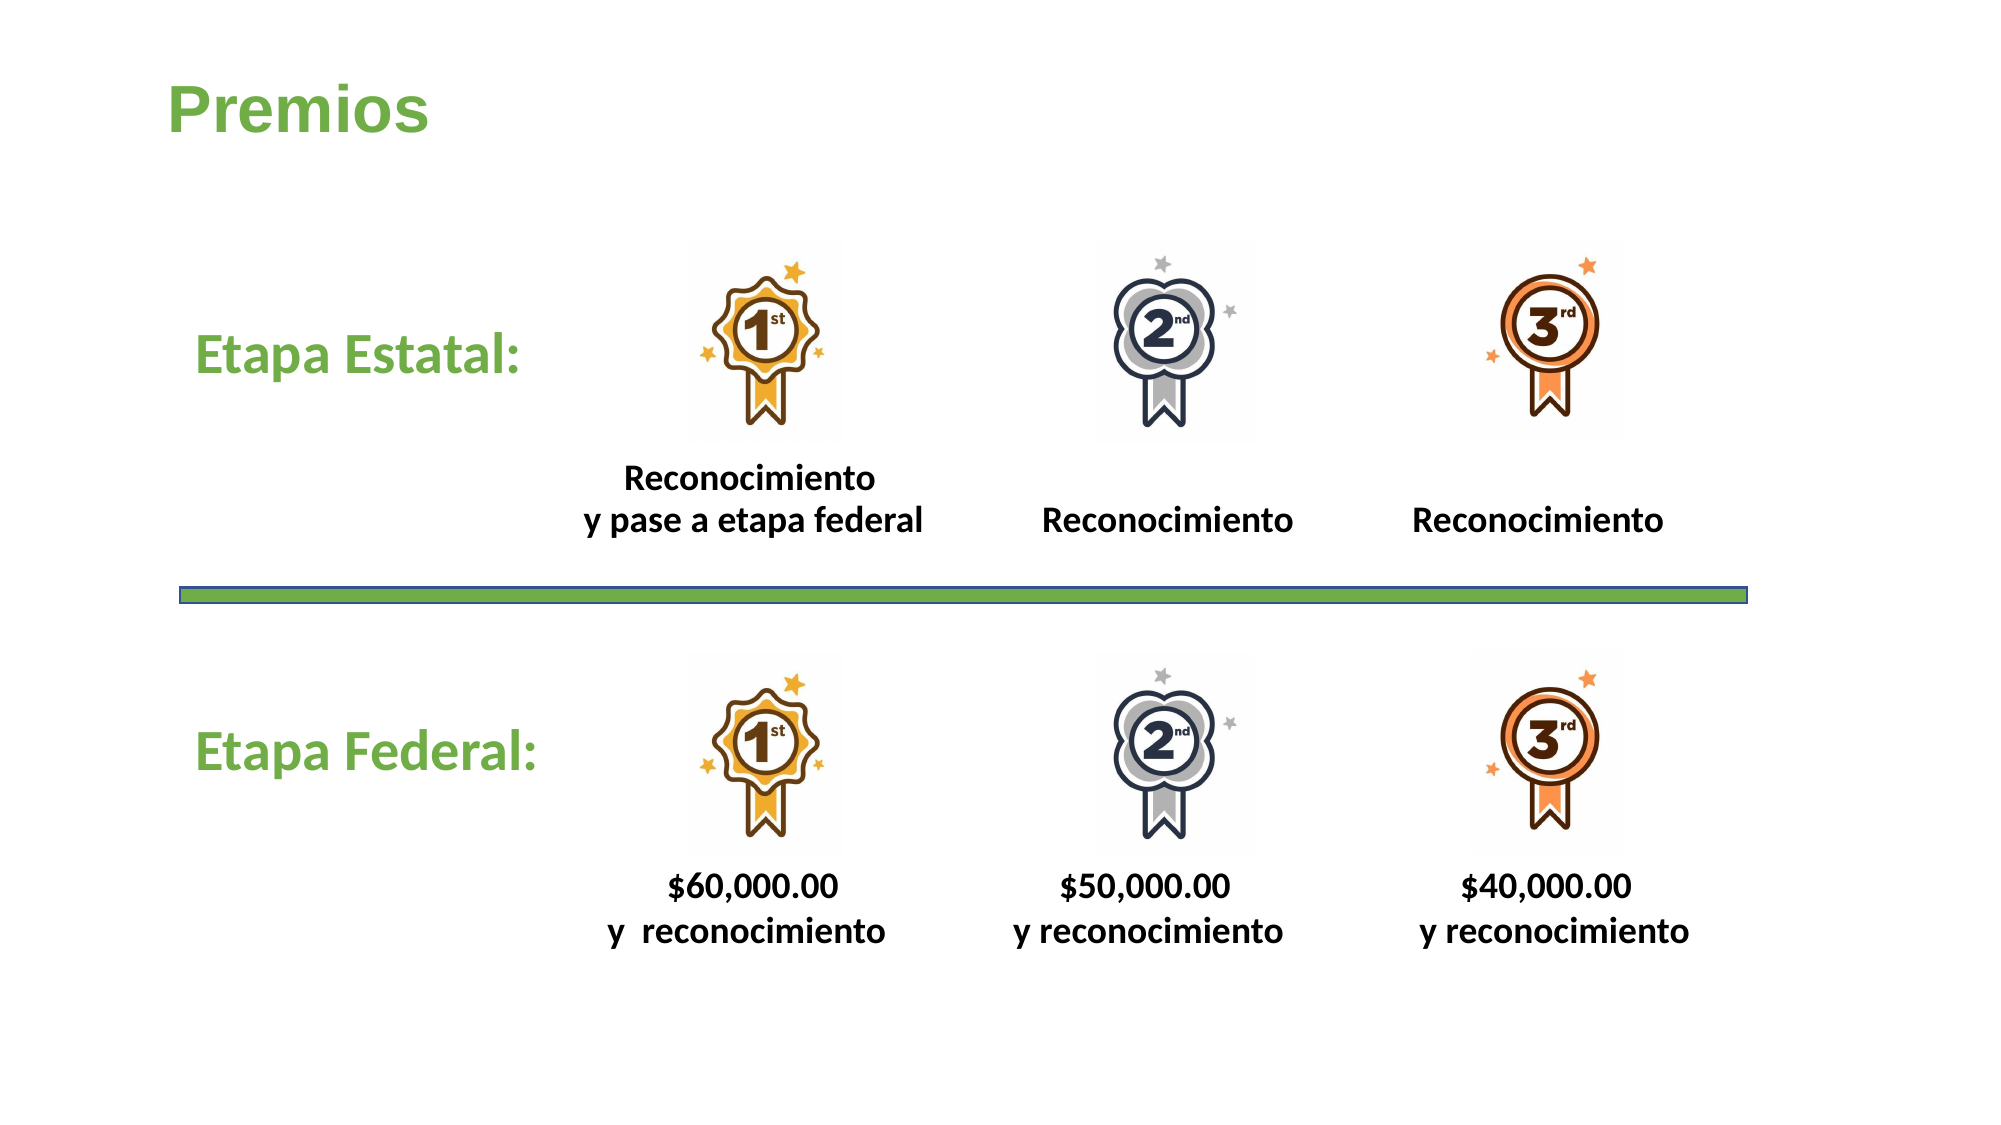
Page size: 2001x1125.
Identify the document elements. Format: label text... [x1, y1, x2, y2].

picture [1096, 240, 1255, 444]
picture [687, 239, 843, 443]
text_box Reconocimiento y pase a etapa federal Reconocimiento Reconocimiento [305, 447, 2000, 604]
text_box $60,000.00 $50,000.00 $40,000.00 y reconocimiento y reconocimiento y reconocimiento [286, 760, 2000, 970]
text_box [180, 587, 1747, 604]
picture [1467, 650, 1624, 854]
picture [1467, 238, 1624, 441]
picture [1096, 652, 1255, 856]
text_box Etapa Estatal: [180, 307, 561, 393]
text_box Etapa Federal: [180, 705, 559, 790]
title Premios [152, 41, 622, 254]
picture [687, 651, 843, 855]
